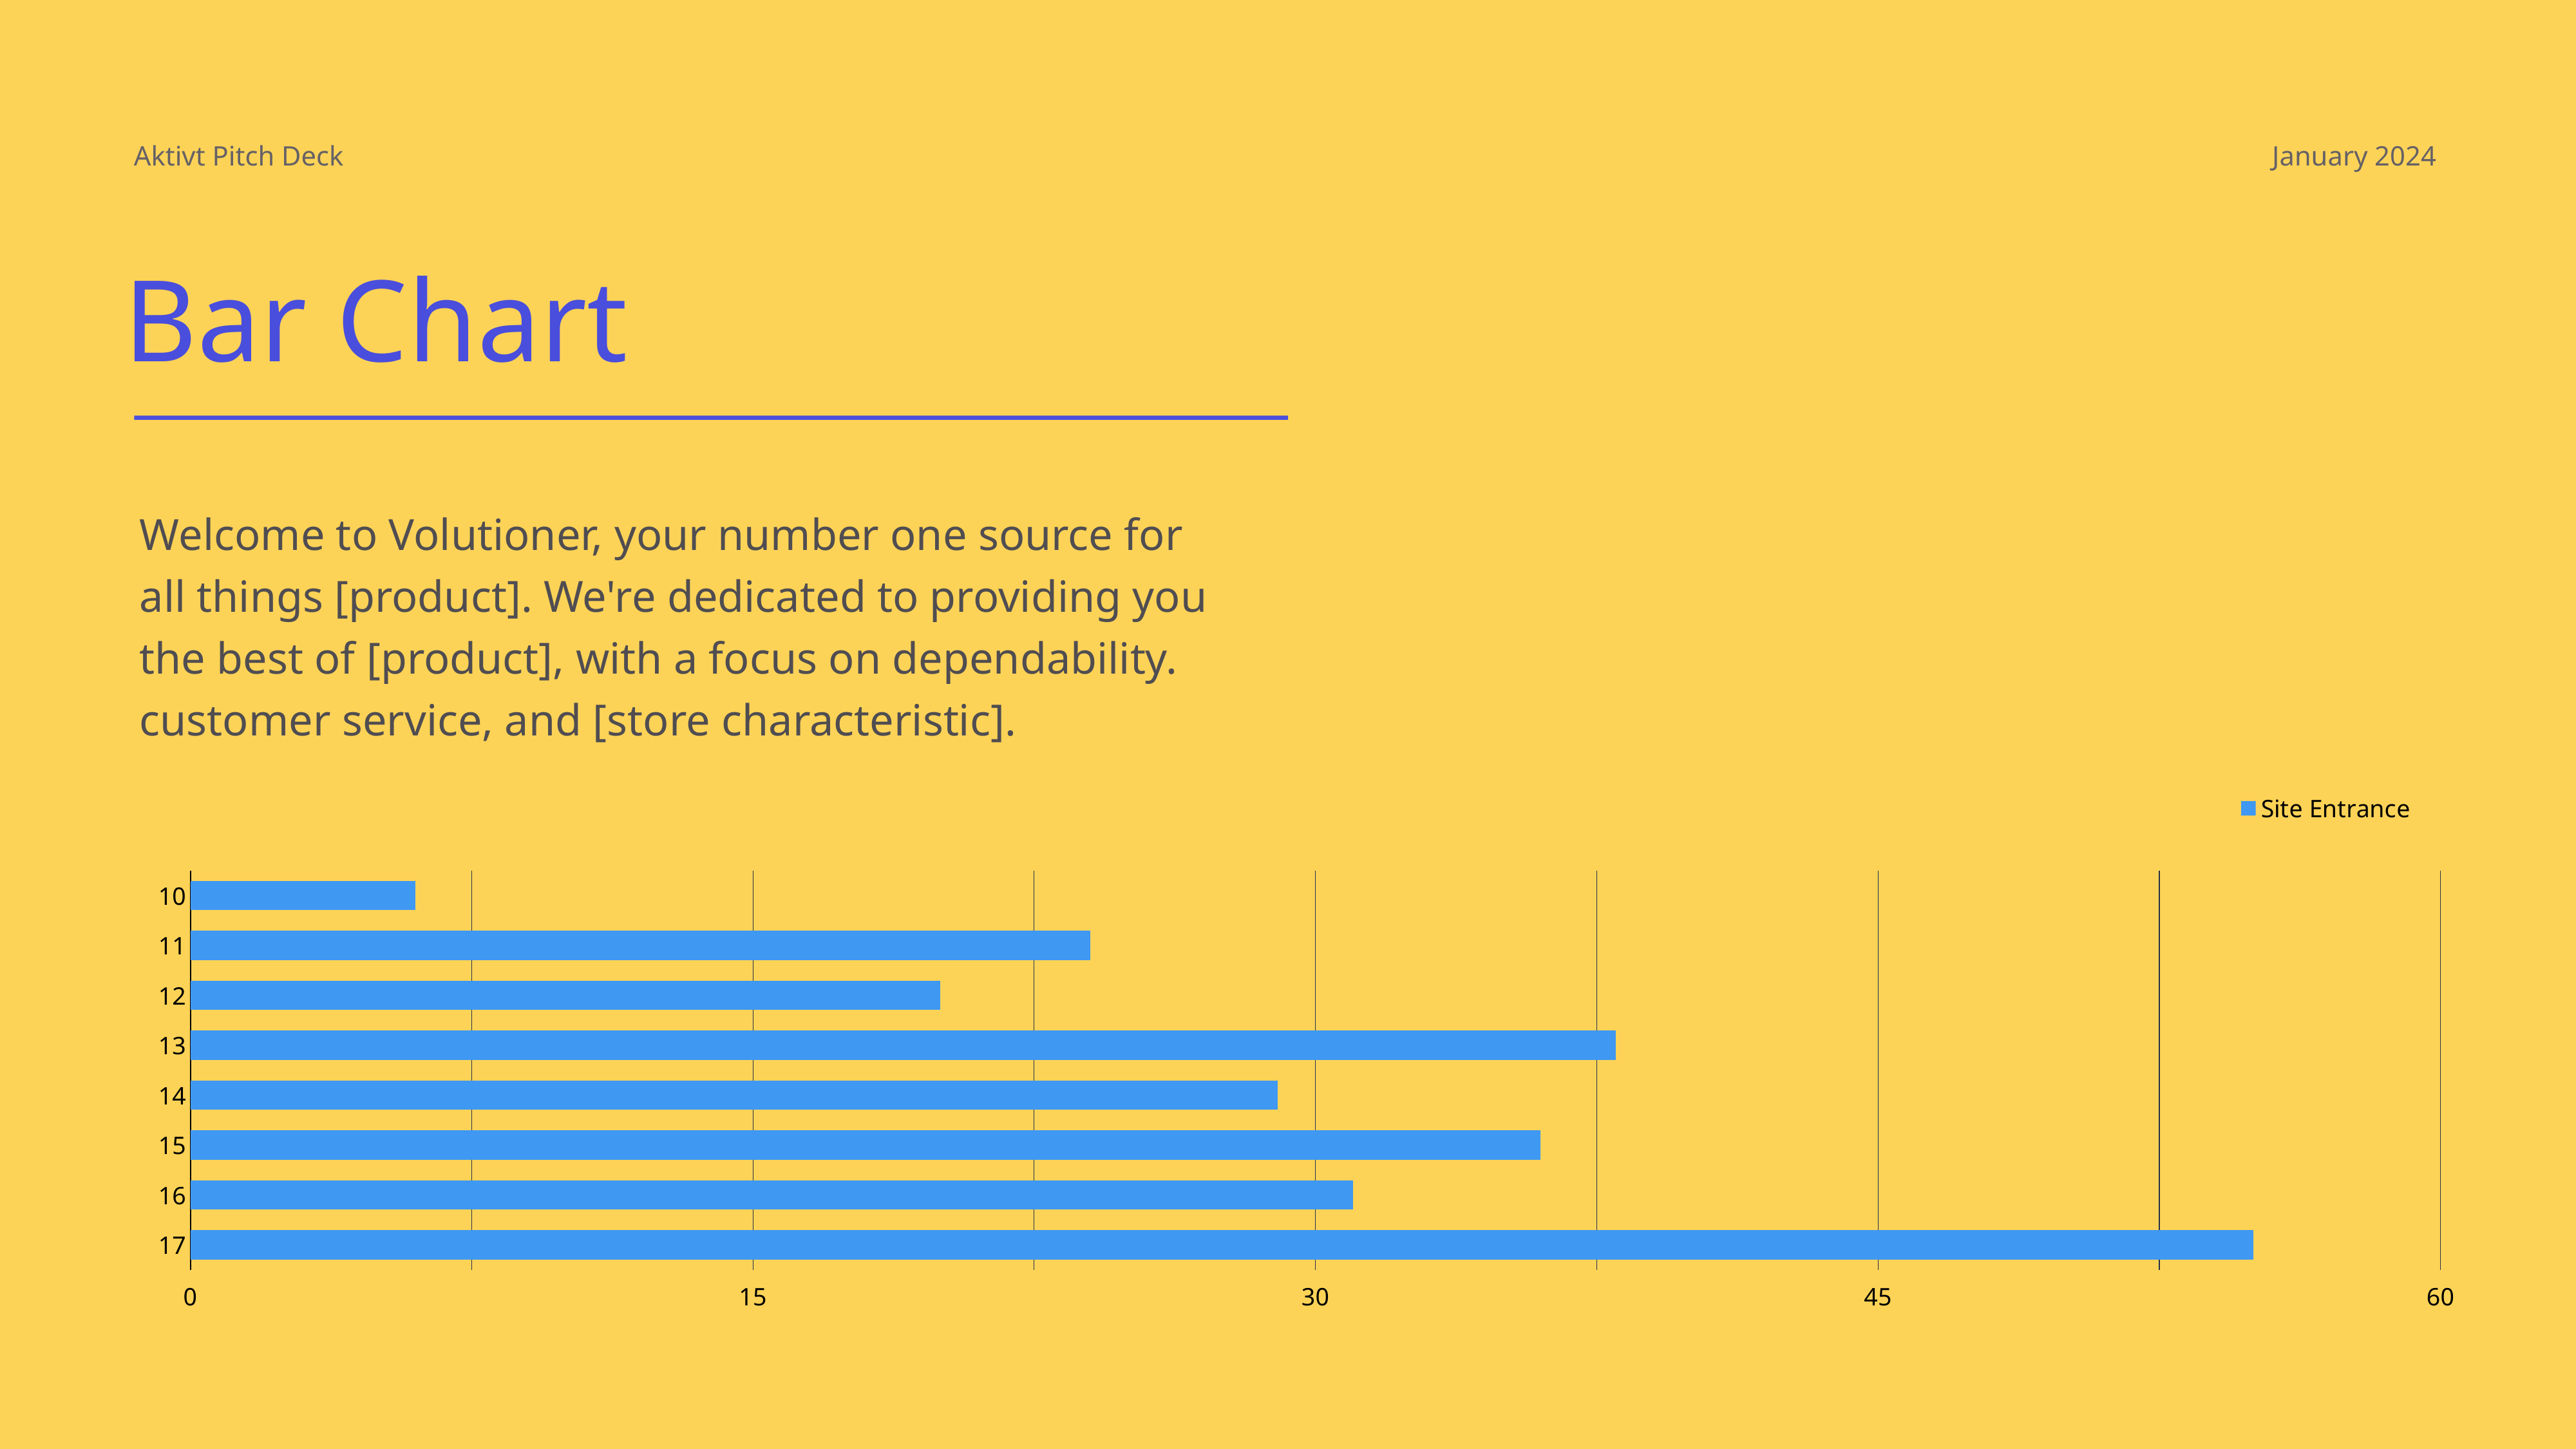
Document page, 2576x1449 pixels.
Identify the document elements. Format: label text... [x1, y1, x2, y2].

text_box Bar Chart [118, 243, 634, 390]
text_box [134, 415, 1289, 420]
text_box Welcome to Volutioner, your number one source for all things [product]. We're dedicated to providing you the best of [product], with a focus on dependability. customer service, and [store characteristic]. [134, 491, 1227, 750]
text_box Aktivt Pitch Deck [128, 133, 349, 177]
text_box January 2024 [2266, 133, 2442, 177]
chart [142, 786, 2458, 1318]
